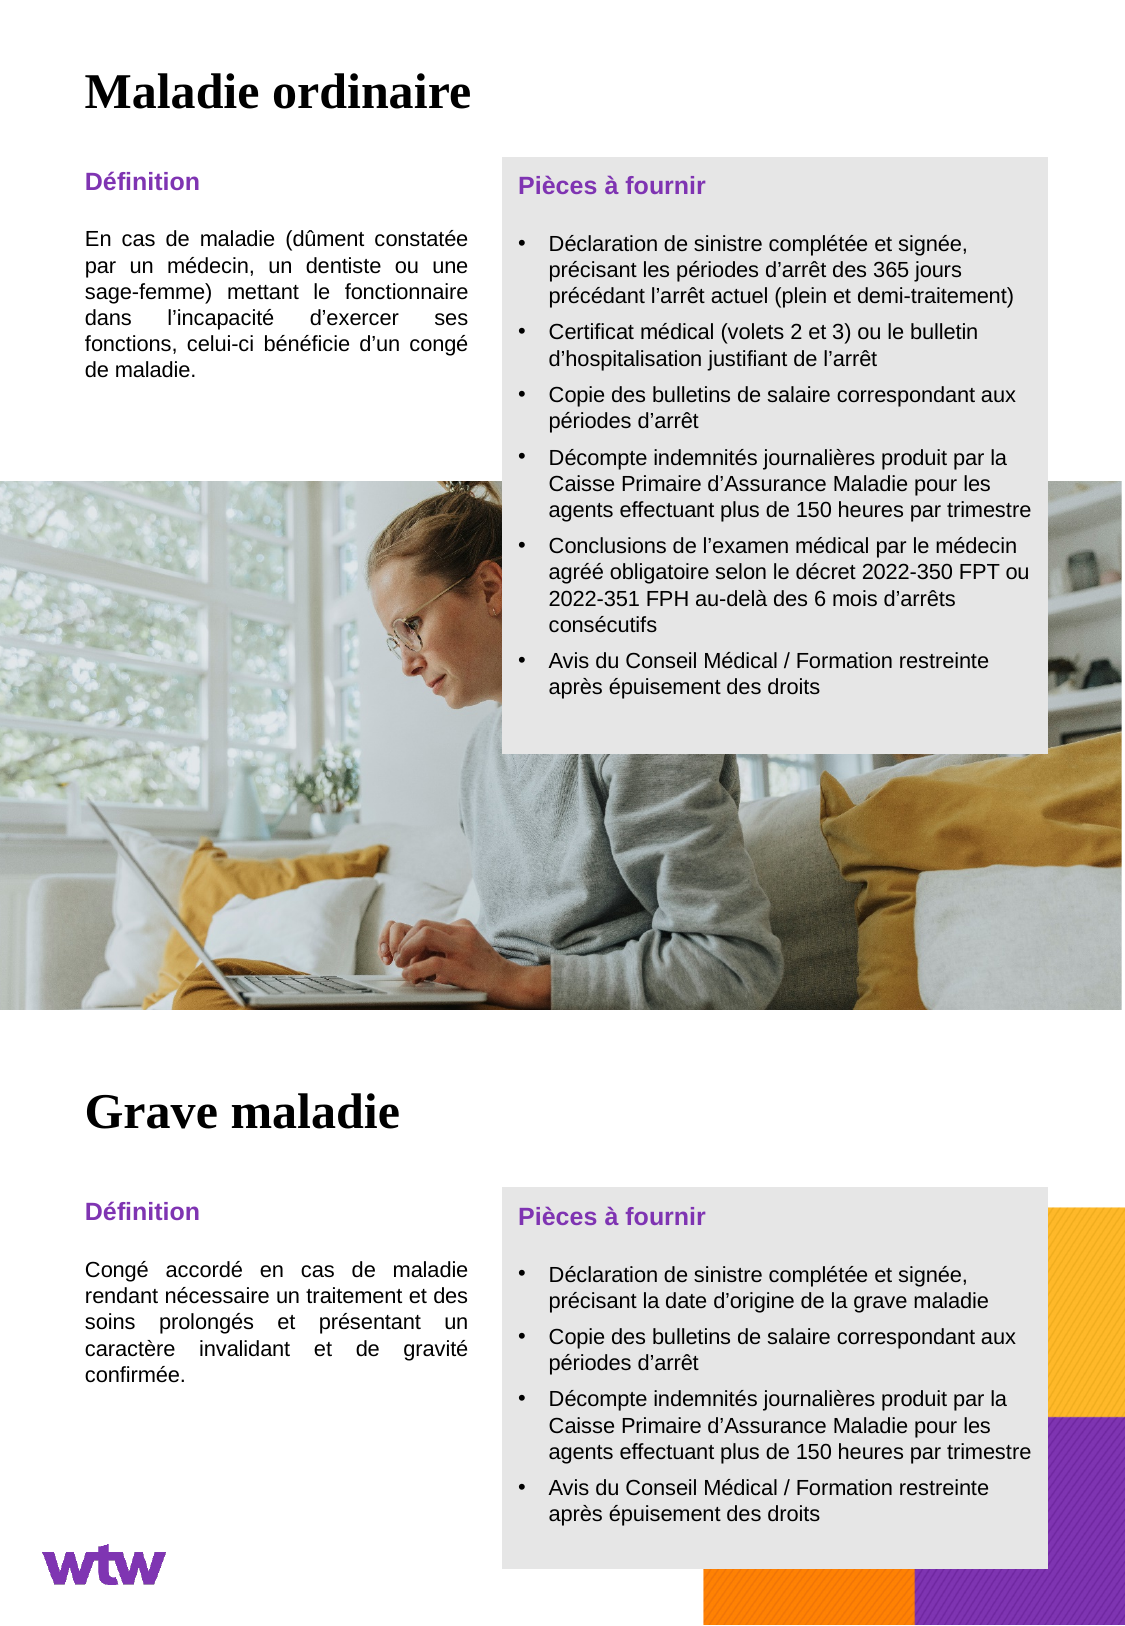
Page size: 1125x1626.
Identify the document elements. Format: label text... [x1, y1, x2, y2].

picture [42, 1544, 166, 1585]
text_box Grave maladie [70, 1020, 1047, 1198]
picture [0, 481, 1122, 1010]
text_box Définition Congé accordé en cas de maladie rendant nécessaire un traitement et des soins prolongés et présentant un caractère invalidant et de gravité confirmée. [70, 1188, 484, 1395]
text_box Pièces à fournir Déclaration de sinistre complétée et signée, précisant la date d’origine de la grave maladie Copie des bulletins de salaire correspondant aux périodes d’arrêt Décompte indemnités journalières produit par la Caisse Primaire d’Assurance Maladie pour les agents effectuant plus de 150 heures par trimestre Avis du Conseil Médical / Formation restreinte après épuisement des droits [502, 1187, 1048, 1569]
text_box Maladie ordinaire [70, 0, 878, 178]
picture [703, 1207, 1125, 1625]
text_box Définition En cas de maladie (dûment constatée par un médecin, un dentiste ou une sage-femme) mettant le fonctionnaire dans l’incapacité d’exercer ses fonctions, celui-ci bénéficie d’un congé de maladie. [70, 157, 484, 390]
text_box Pièces à fournir Déclaration de sinistre complétée et signée, précisant les périodes d’arrêt des 365 jours précédant l’arrêt actuel (plein et demi-traitement) Certificat médical (volets 2 et 3) ou le bulletin d’hospitalisation justifiant de l’arrêt Copie des bulletins de salaire correspondant aux périodes d’arrêt Décompte indemnités journalières produit par la Caisse Primaire d’Assurance Maladie pour les agents effectuant plus de 150 heures par trimestre Conclusions de l’examen médical par le médecin agréé obligatoire selon le décret 2022-350 FPT ou 2022-351 FPH au-delà des 6 mois d’arrêts consécutifs Avis du Conseil Médical / Formation restreinte après épuisement des droits [502, 157, 1048, 481]
